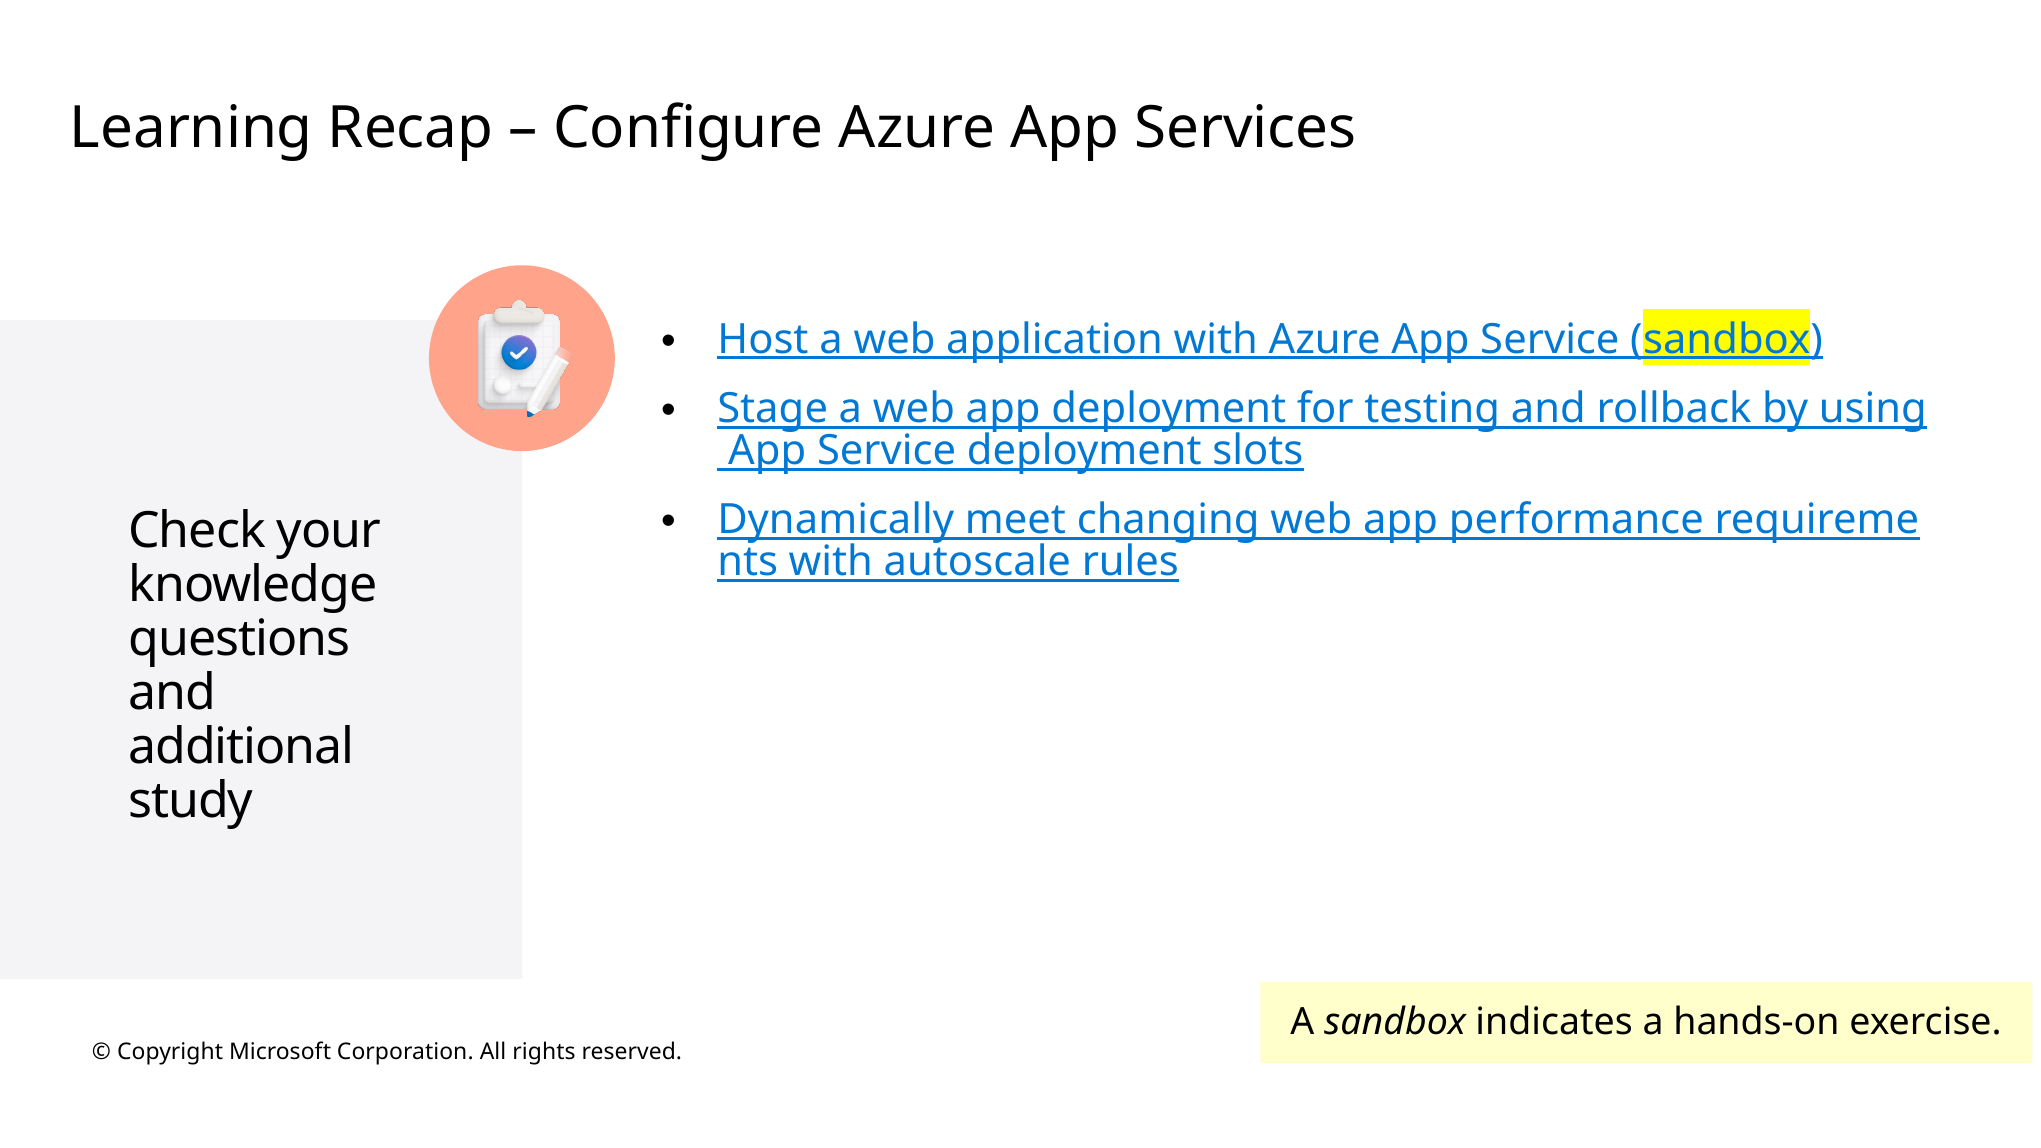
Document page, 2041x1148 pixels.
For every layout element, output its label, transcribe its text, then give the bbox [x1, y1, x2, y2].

text_box A sandbox indicates a hands-on exercise. [1260, 981, 2033, 1063]
title Learning Recap – Configure Azure App Services [70, 73, 1968, 188]
picture [463, 300, 580, 417]
text_box Host a web application with Azure App Service (sandbox) Stage a web app deployment for testing and rollback by using App Service deployment slots Dynamically meet changing web app performance requirements with autoscale rules [660, 311, 1932, 809]
